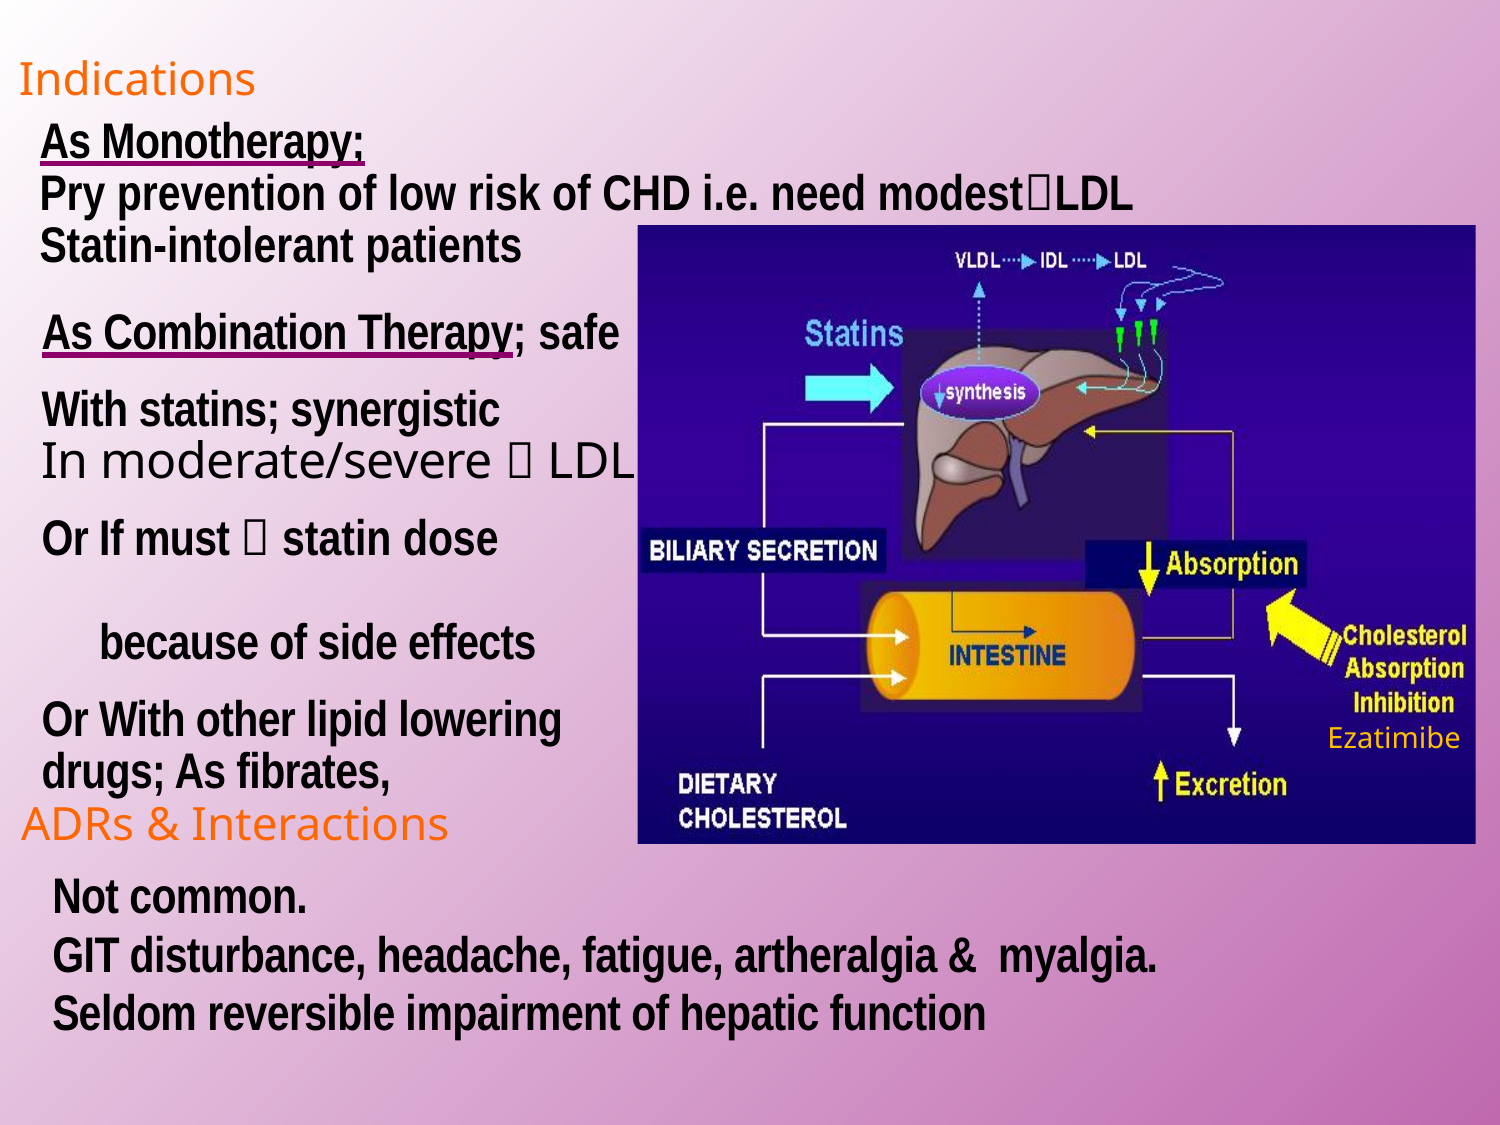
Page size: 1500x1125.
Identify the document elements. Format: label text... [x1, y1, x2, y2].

text_box Indications [4, 41, 272, 112]
text_box ADRs & Interactions [6, 787, 477, 858]
text_box Not common. GIT disturbance, headache, fatigue, artheralgia & myalgia. Seldom reversible impairment of hepatic function [37, 858, 1400, 1048]
text_box As Monotherapy; Pry prevention of low risk of CHD i.e. need modestLDL Statin-intolerant patients [24, 108, 1375, 280]
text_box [637, 224, 1500, 844]
text_box As Combination Therapy; safe With statins; synergistic In moderate/severe  LDL Or If must  statin dose because of side effects Or With other lipid lowering drugs; As fibrates, [26, 299, 632, 807]
